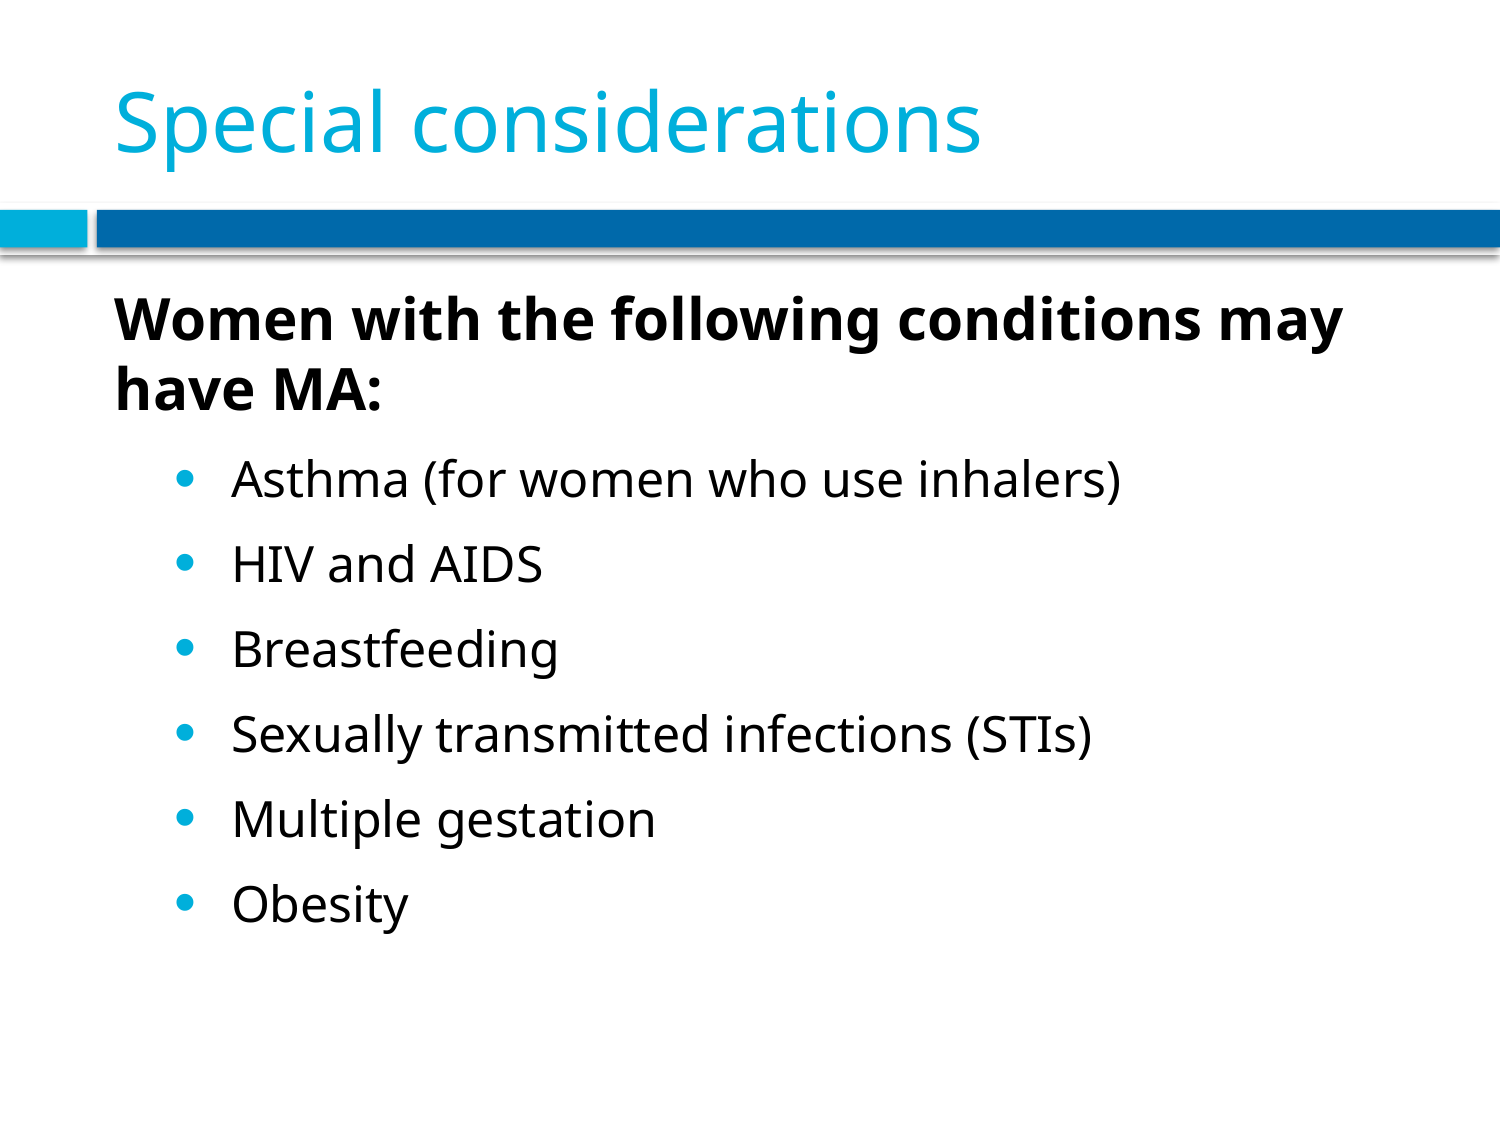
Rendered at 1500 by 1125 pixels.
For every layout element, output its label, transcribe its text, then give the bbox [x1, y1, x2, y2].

subtitle Women with the following conditions may have MA: Asthma (for women who use inhalers) HIV and AIDS Breastfeeding Sexually transmitted infections (STIs) Multiple gestation Obesity [99, 275, 1463, 1050]
title Special considerations [99, 37, 1438, 200]
